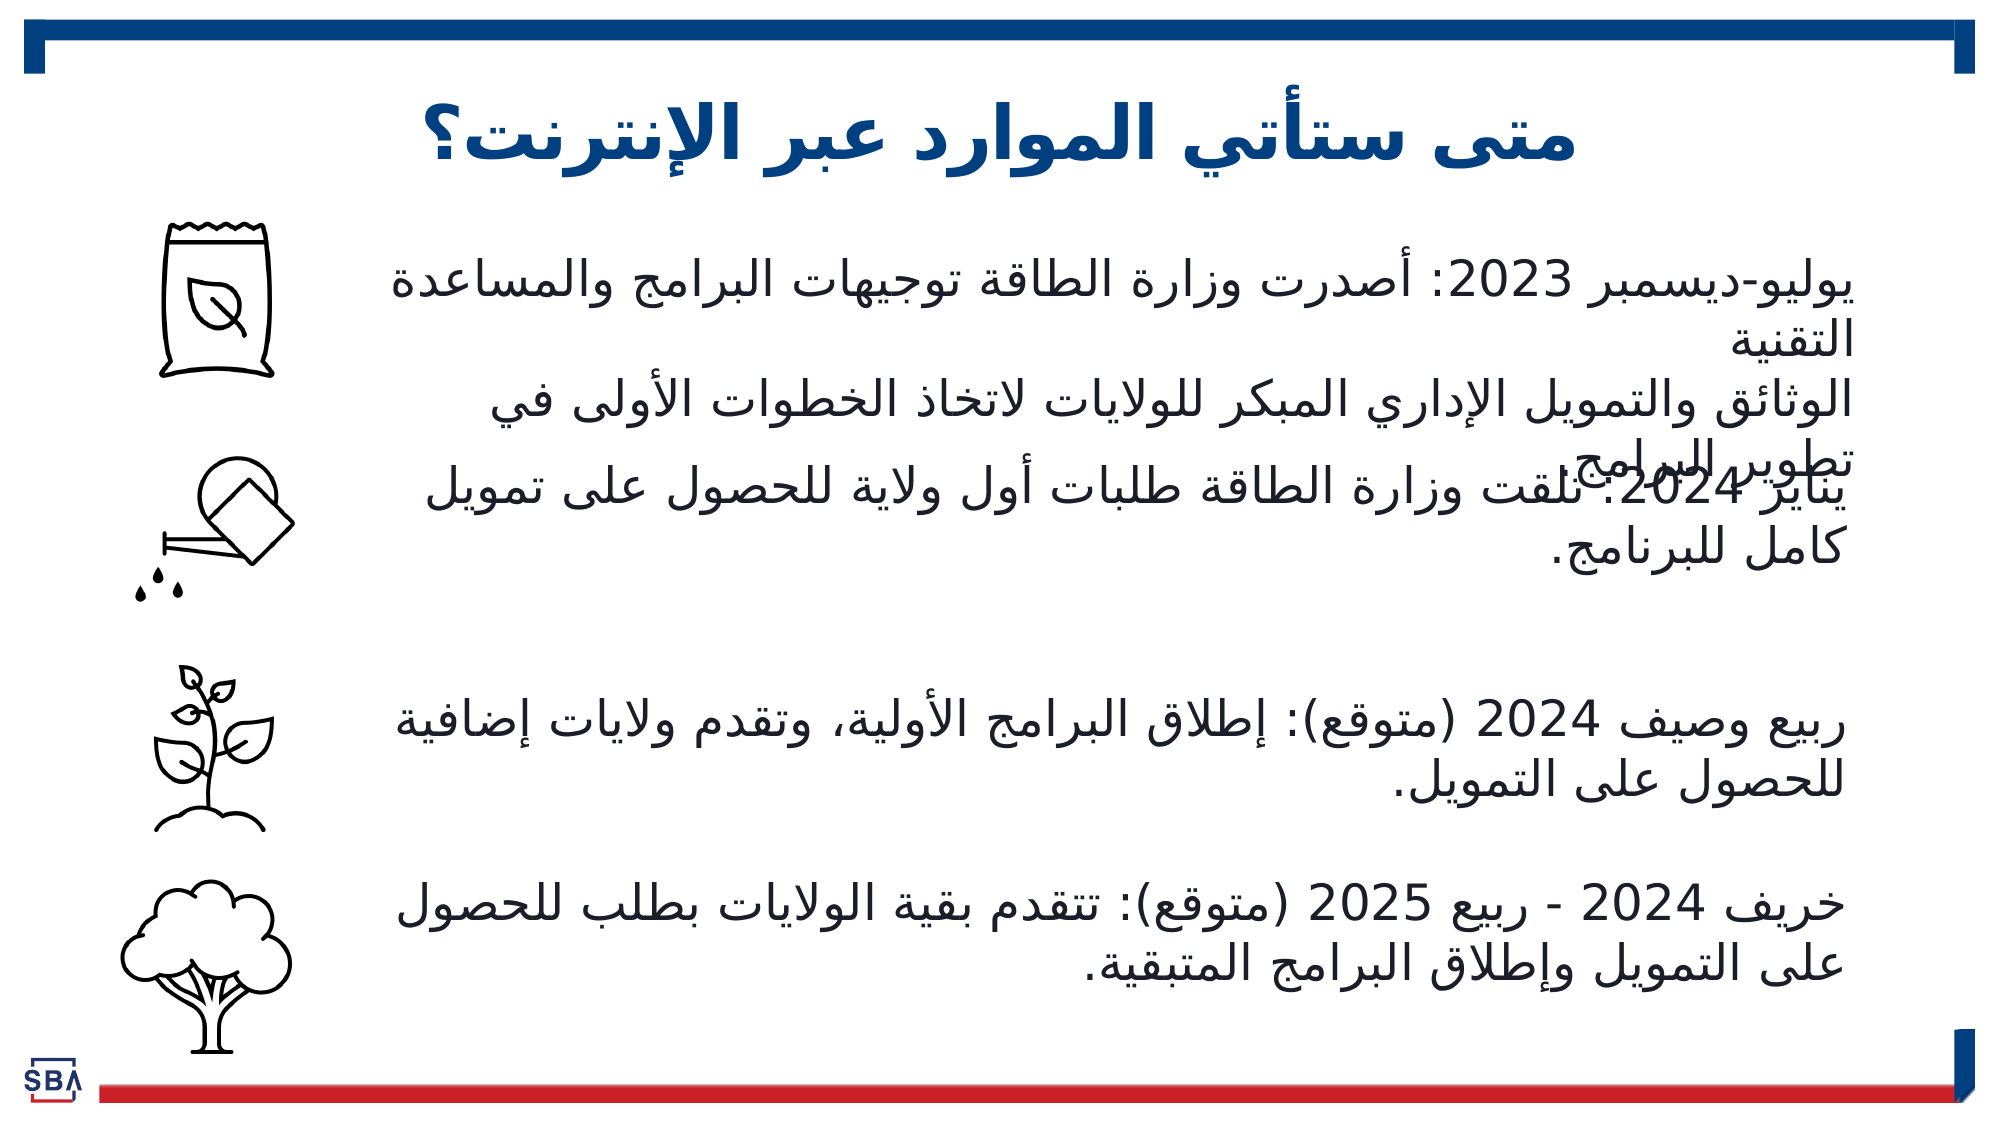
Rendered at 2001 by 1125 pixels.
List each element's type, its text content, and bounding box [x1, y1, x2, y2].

picture [107, 867, 305, 1064]
picture [115, 648, 313, 846]
picture [116, 429, 315, 627]
title متى ستأتي الموارد عبر الإنترنت؟ [137, 87, 1863, 278]
text_box خريف 2024 - ربيع 2025 (متوقع): تتقدم بقية الولايات بطلب للحصول على التمويل وإطلاق البرامج المتبقية. [343, 862, 1863, 998]
picture [106, 189, 327, 410]
text_box يوليو-ديسمبر 2023: أصدرت وزارة الطاقة توجيهات البرامج والمساعدة التقنية الوثائق والتمويل الإداري المبكر للولايات لاتخاذ الخطوات الأولى في تطوير البرامج. [343, 238, 1871, 554]
text_box يناير 2024: تلقت وزارة الطاقة طلبات أول ولاية للحصول على تمويل كامل للبرنامج. [343, 446, 1863, 581]
text_box ربيع وصيف 2024 (متوقع): إطلاق البرامج الأولية، وتقدم ولايات إضافية للحصول على التمويل. [343, 678, 1863, 814]
